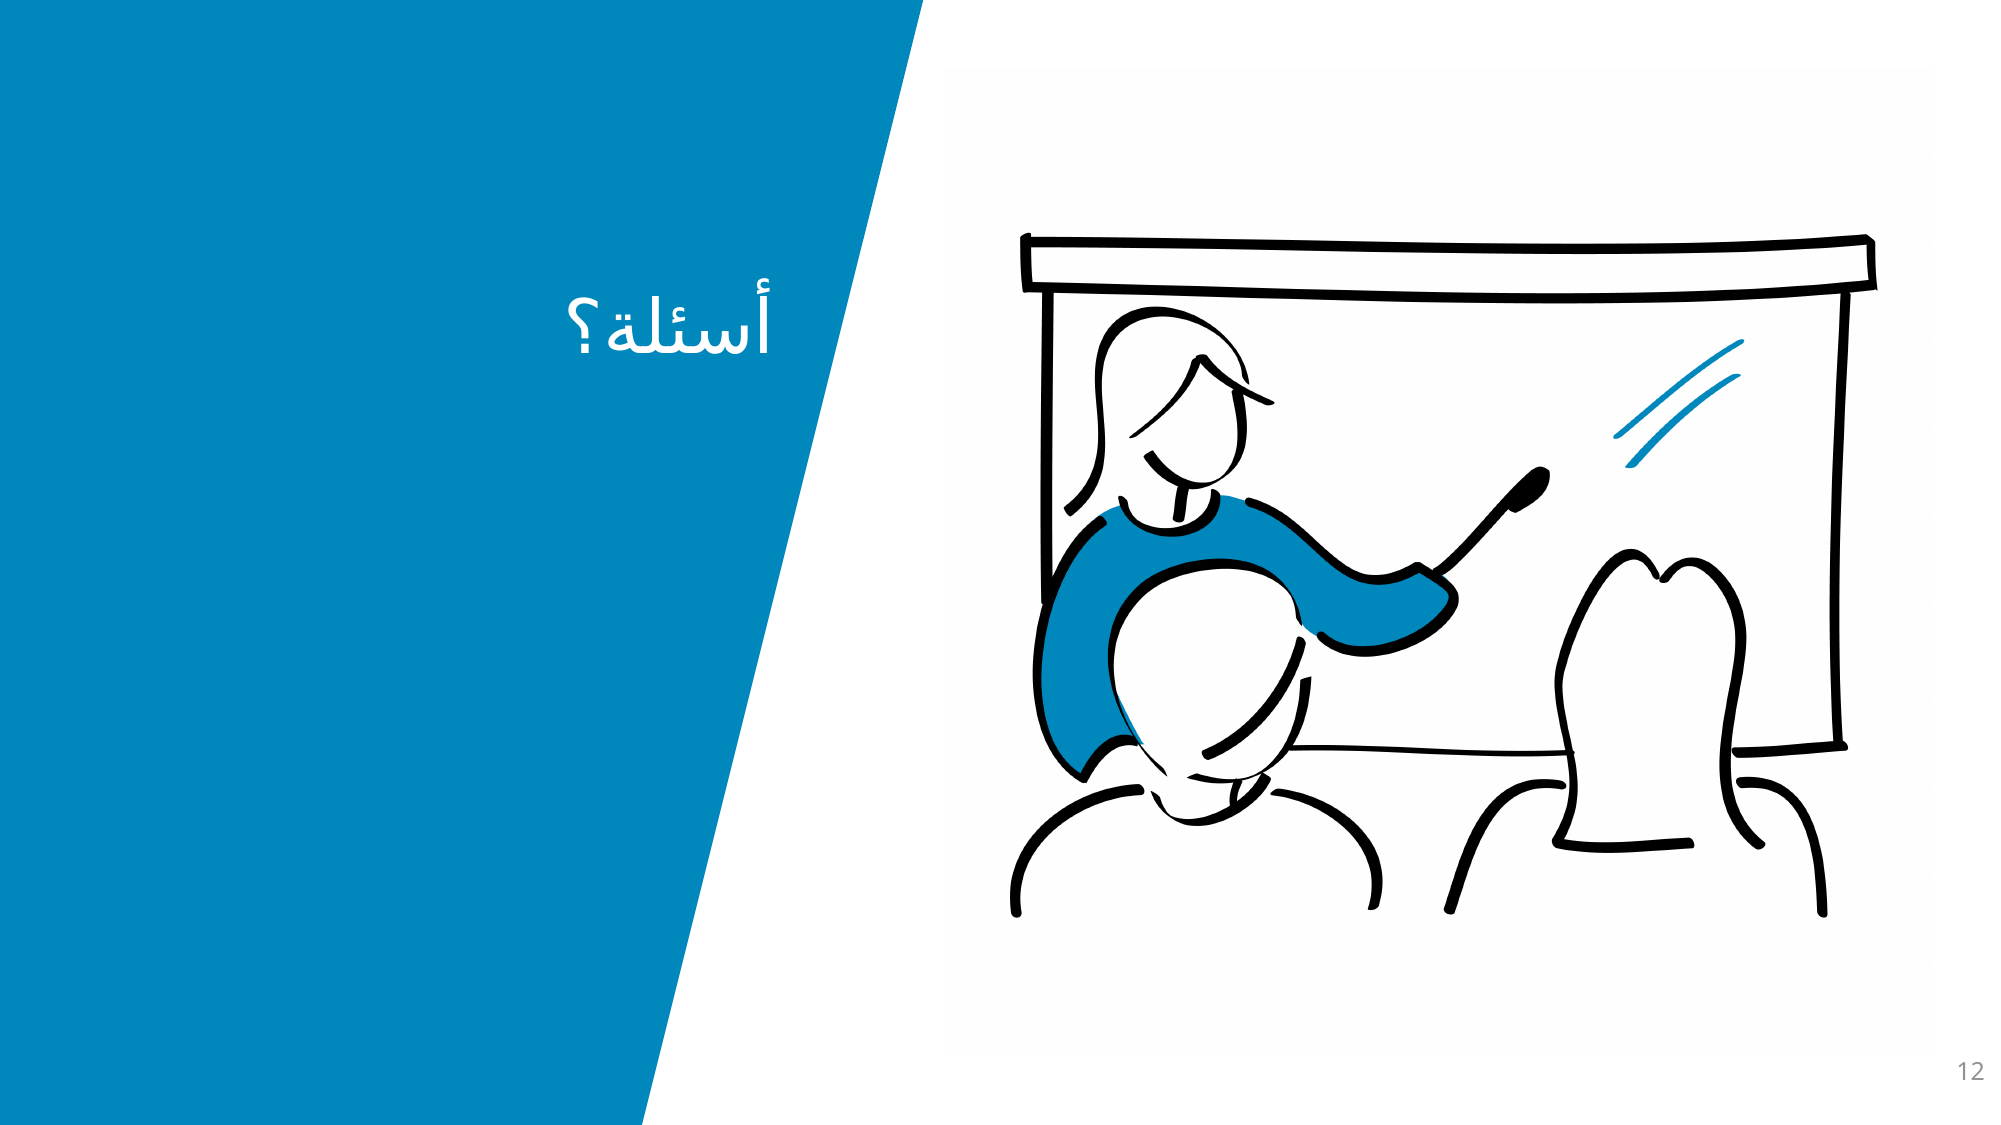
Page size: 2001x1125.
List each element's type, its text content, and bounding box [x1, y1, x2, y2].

picture [944, 68, 1932, 1056]
title أسئلة؟ [136, 0, 775, 371]
slide_number 12 [1550, 1042, 2000, 1103]
